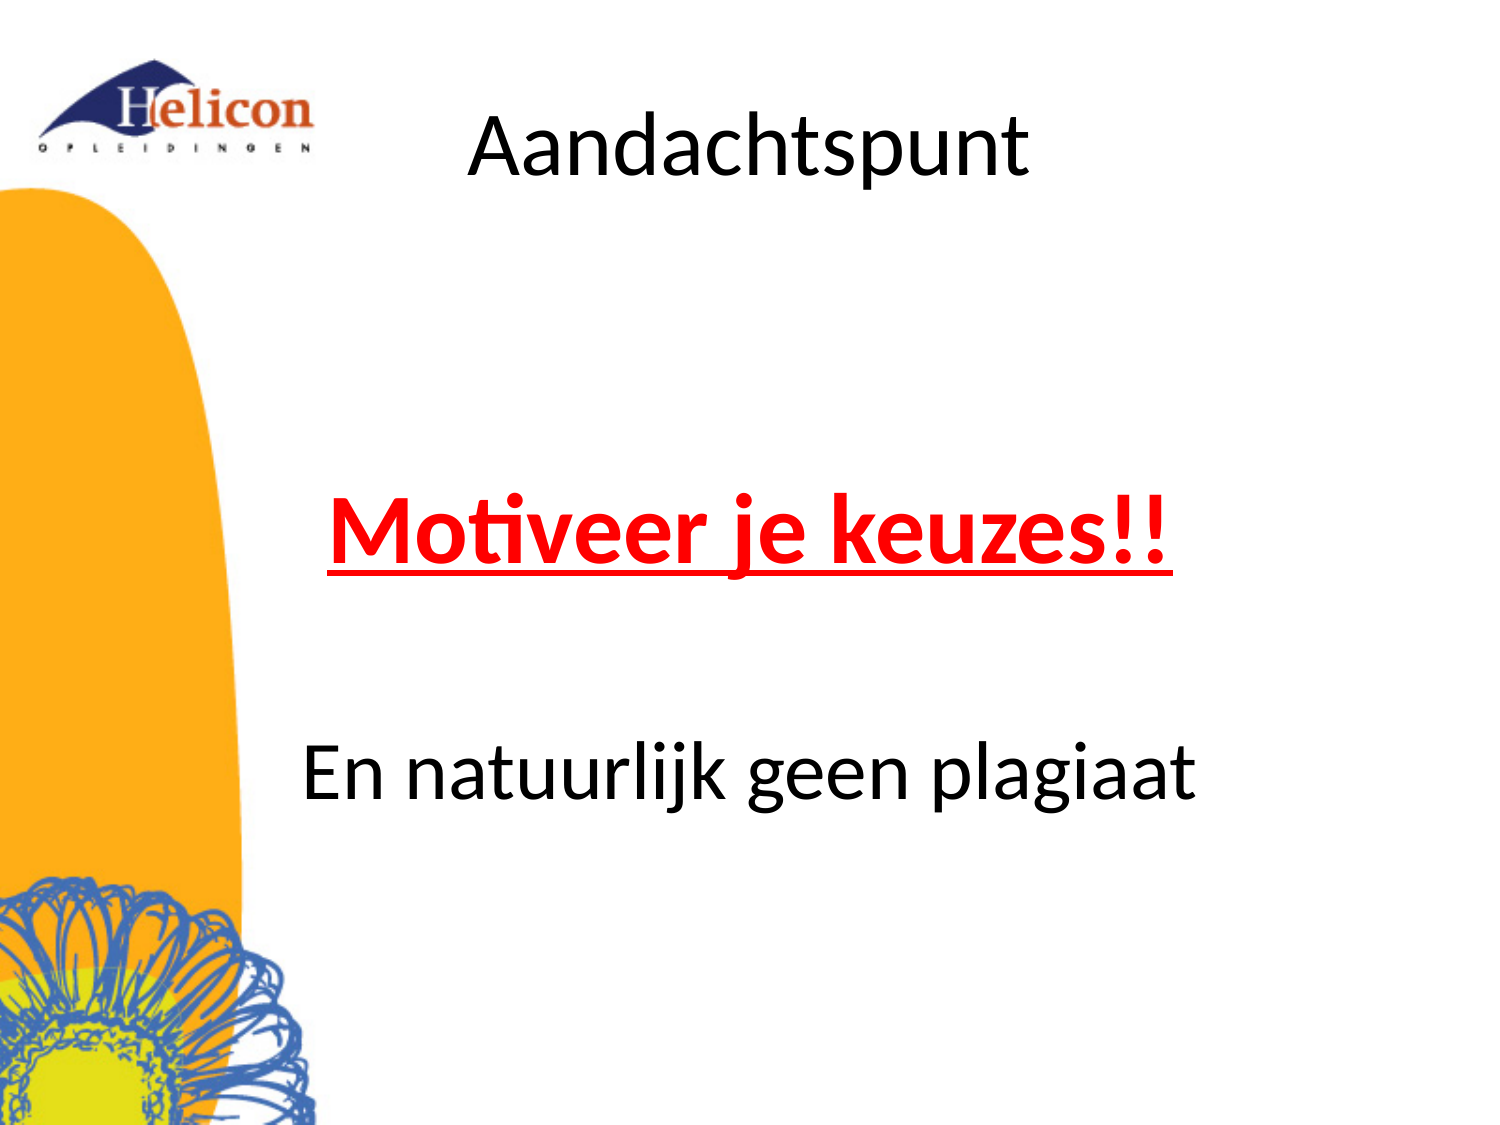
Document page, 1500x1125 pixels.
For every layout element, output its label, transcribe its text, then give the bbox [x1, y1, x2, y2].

picture [0, 0, 1500, 1125]
title Aandachtspunt [75, 45, 1425, 233]
list Motiveer je keuzes!! En natuurlijk geen plagiaat [75, 262, 1425, 1005]
